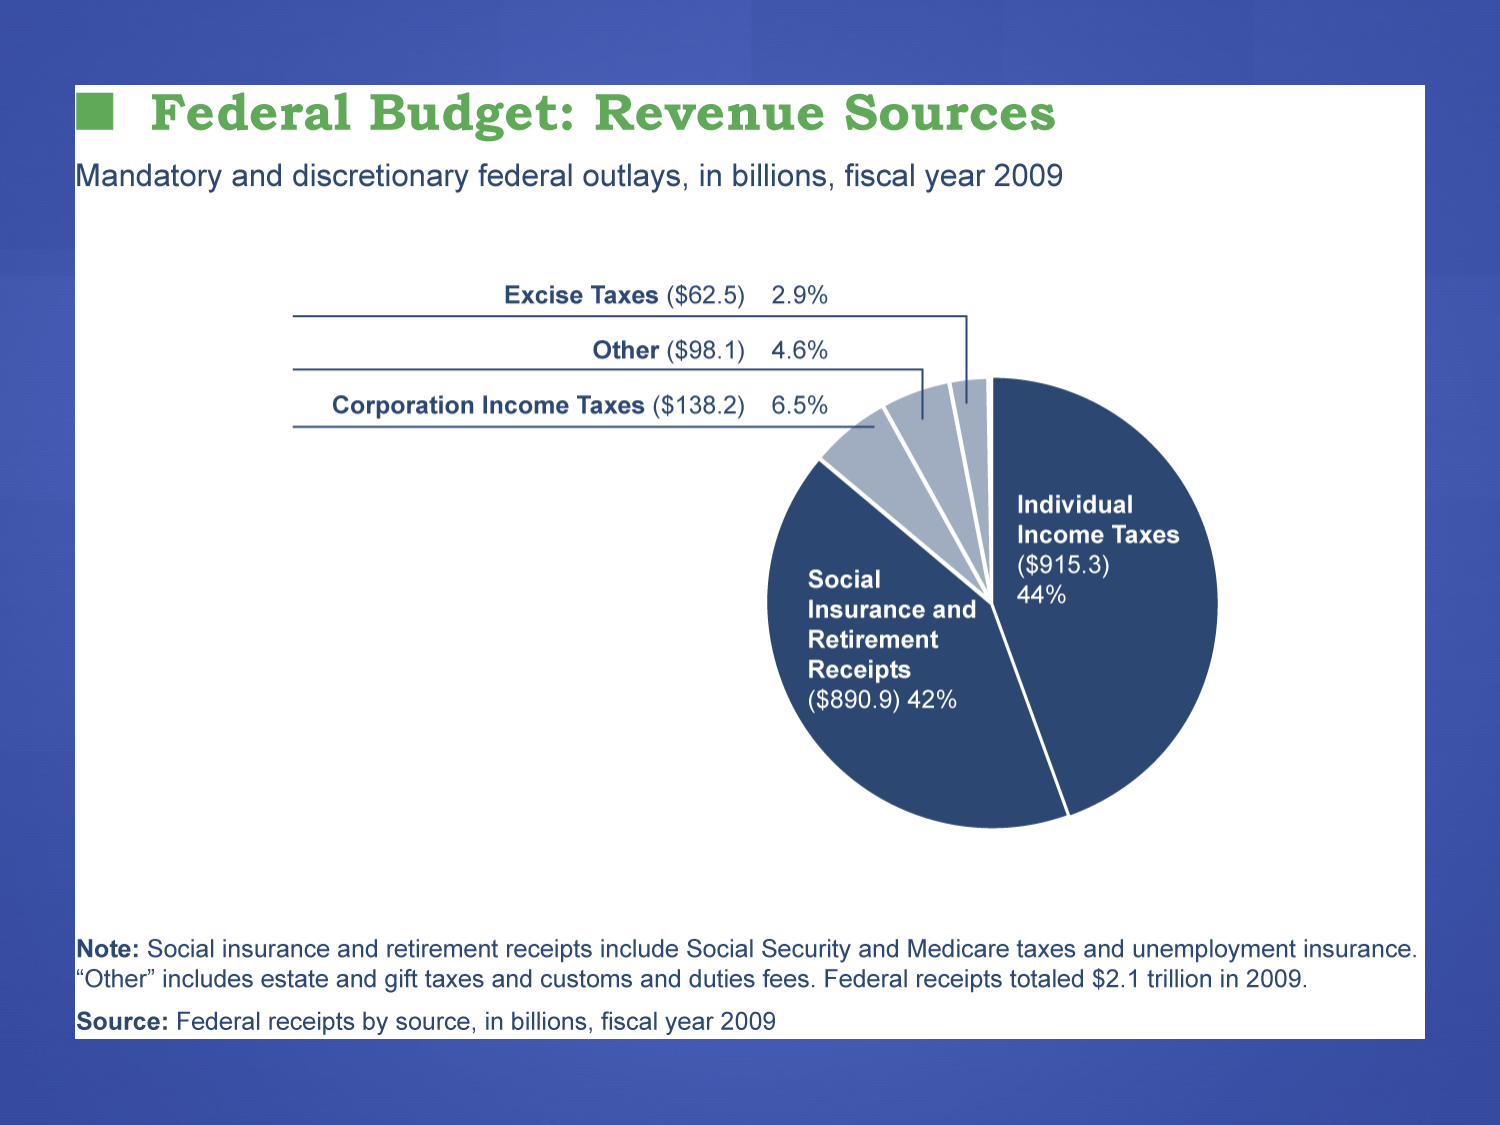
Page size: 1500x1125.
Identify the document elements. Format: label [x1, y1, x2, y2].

picture [73, 84, 1426, 1041]
